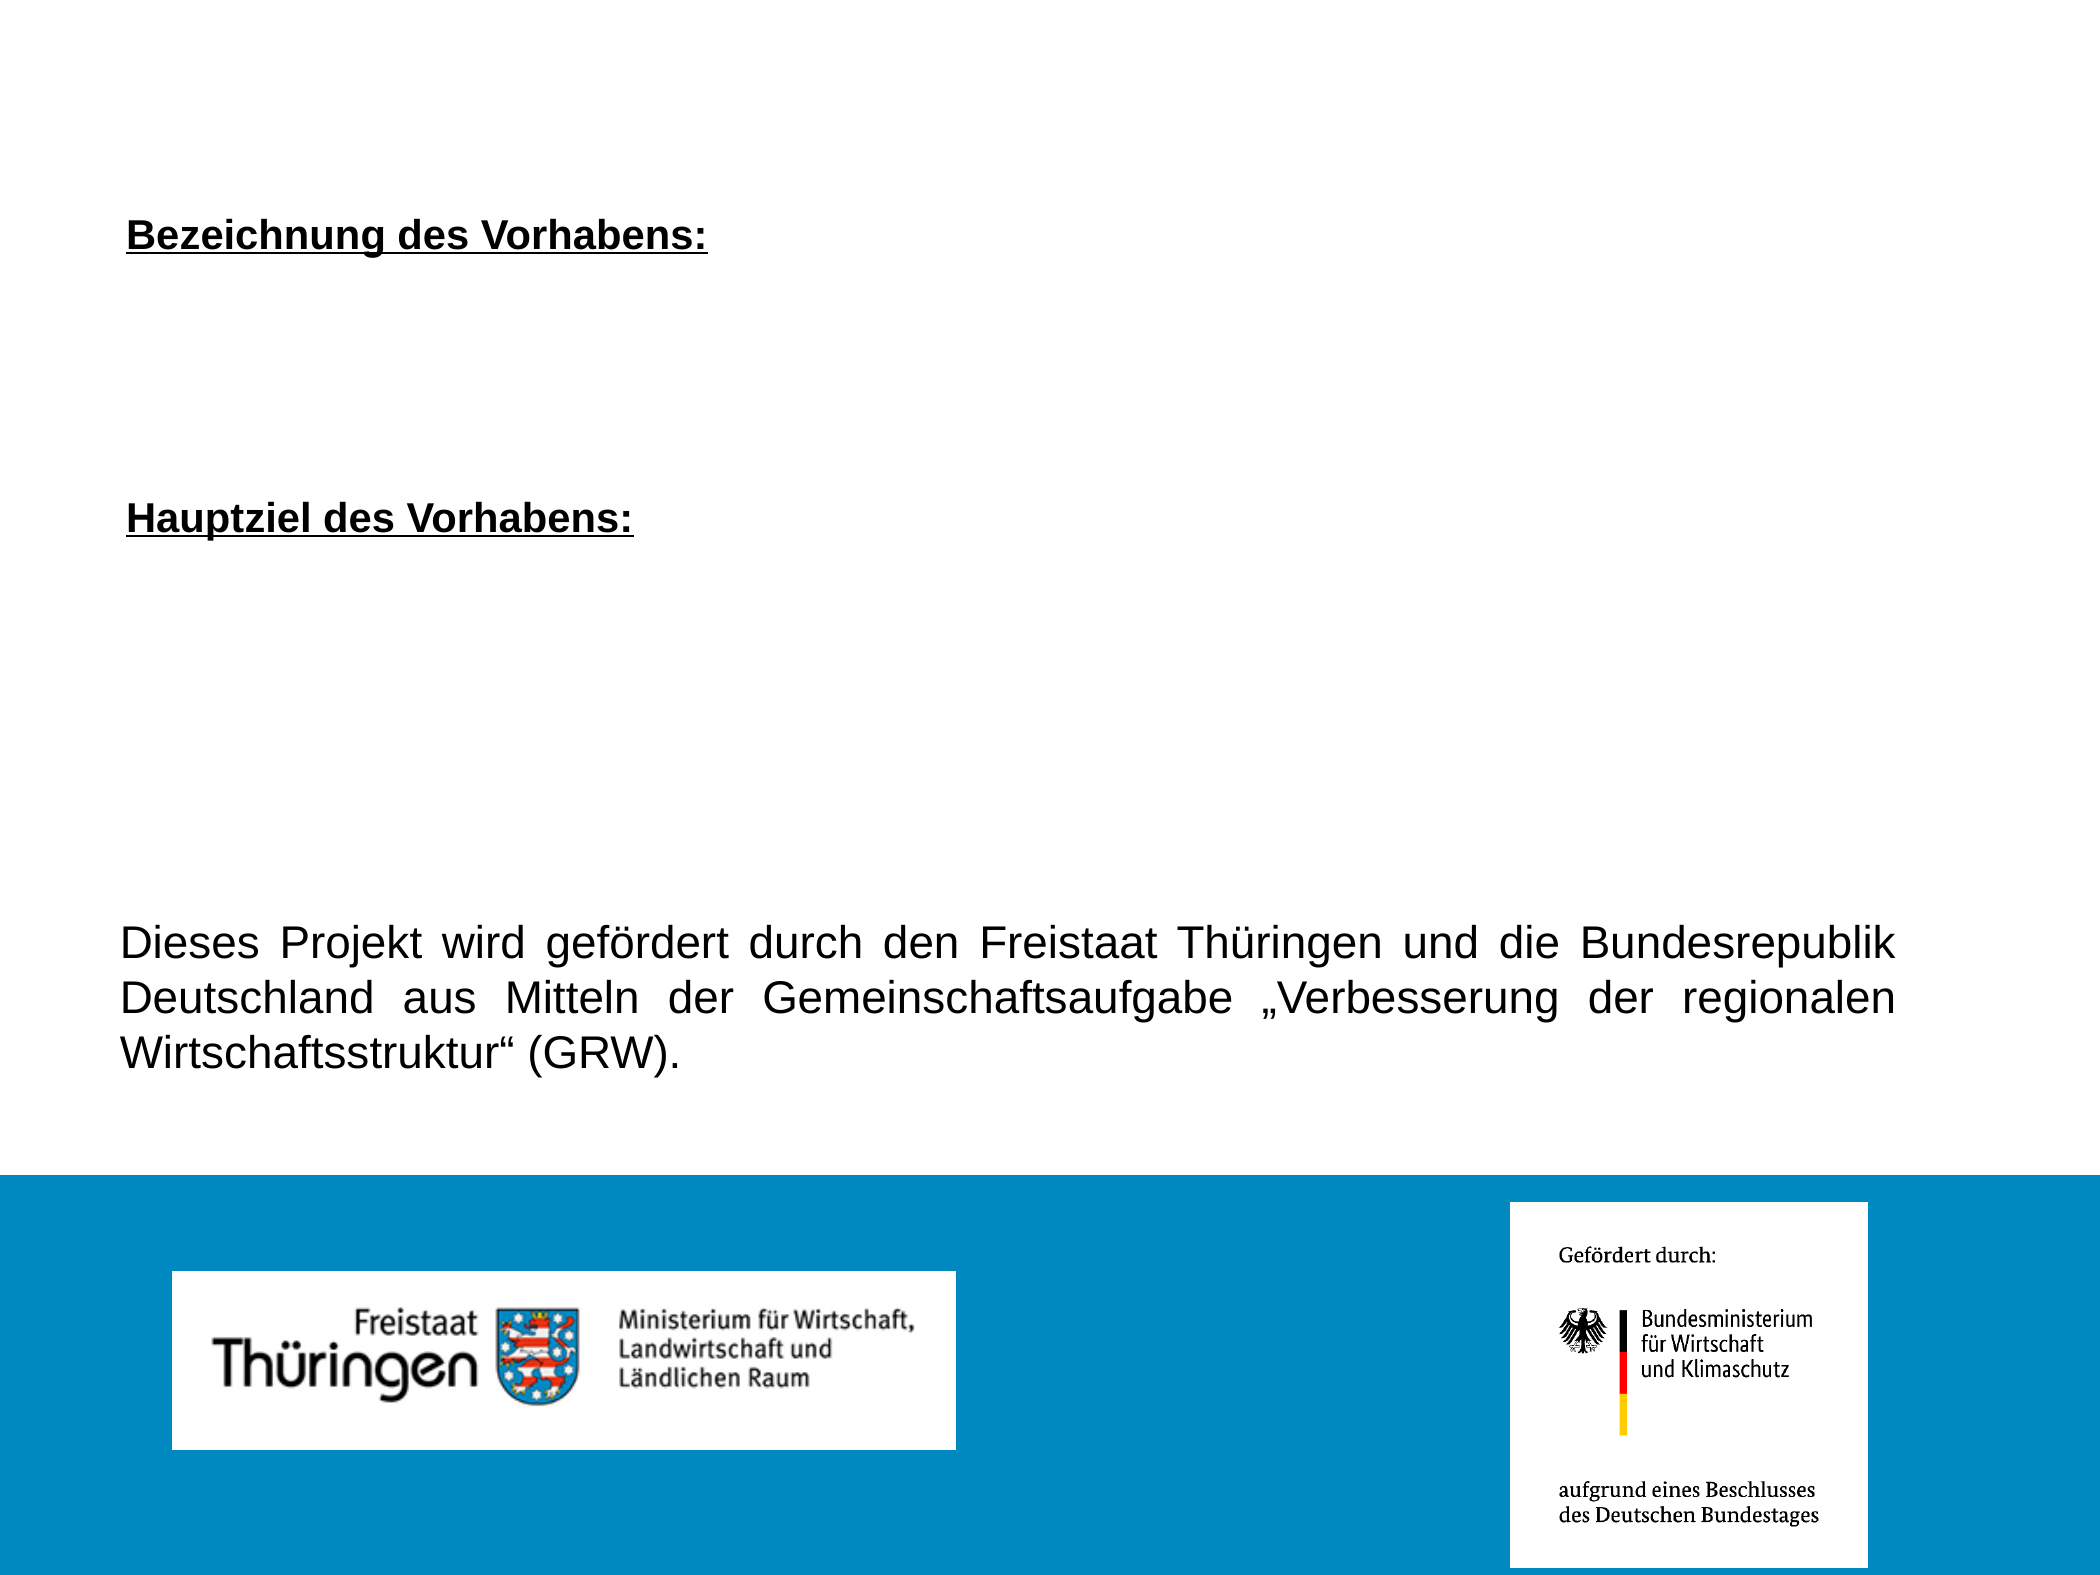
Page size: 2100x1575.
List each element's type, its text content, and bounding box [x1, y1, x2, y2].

picture [173, 1272, 955, 1449]
text_box Bezeichnung des Vorhabens: [104, 196, 1039, 268]
text_box Dieses Projekt wird gefördert durch den Freistaat Thüringen und die Bundesrepublik Deutschland aus Mitteln der Gemeinschaftsaufgabe „Verbesserung der regionalen Wirtschaftsstruktur“ (GRW). [105, 905, 1913, 1086]
text_box Hauptziel des Vorhabens: [105, 480, 684, 552]
picture [1511, 1203, 1867, 1567]
